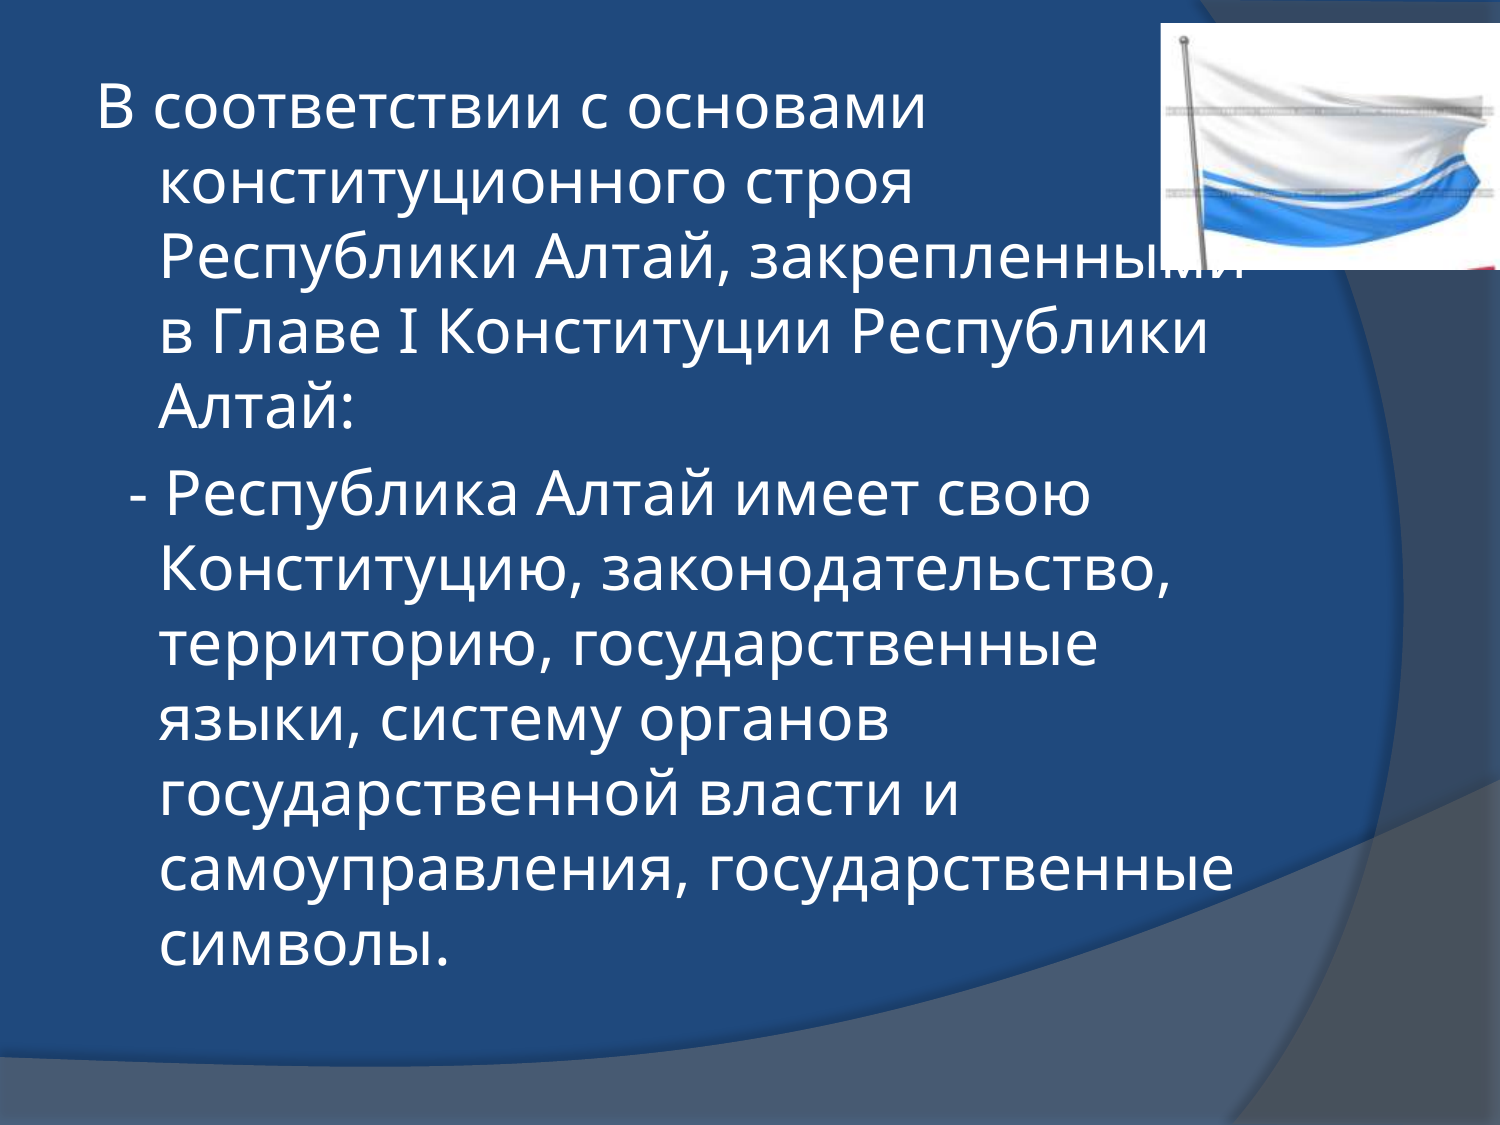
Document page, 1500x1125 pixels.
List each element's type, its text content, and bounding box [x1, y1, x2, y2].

picture [1160, 23, 1500, 270]
list В соответствии с основами конституционного строя Республики Алтай, закрепленными в Главе I Конституции Республики Алтай: - Республика Алтай имеет свою Конституцию, законодательство, территорию, государственные языки, систему органов государственной власти и самоуправления, государственные символы. [75, 58, 1300, 1005]
